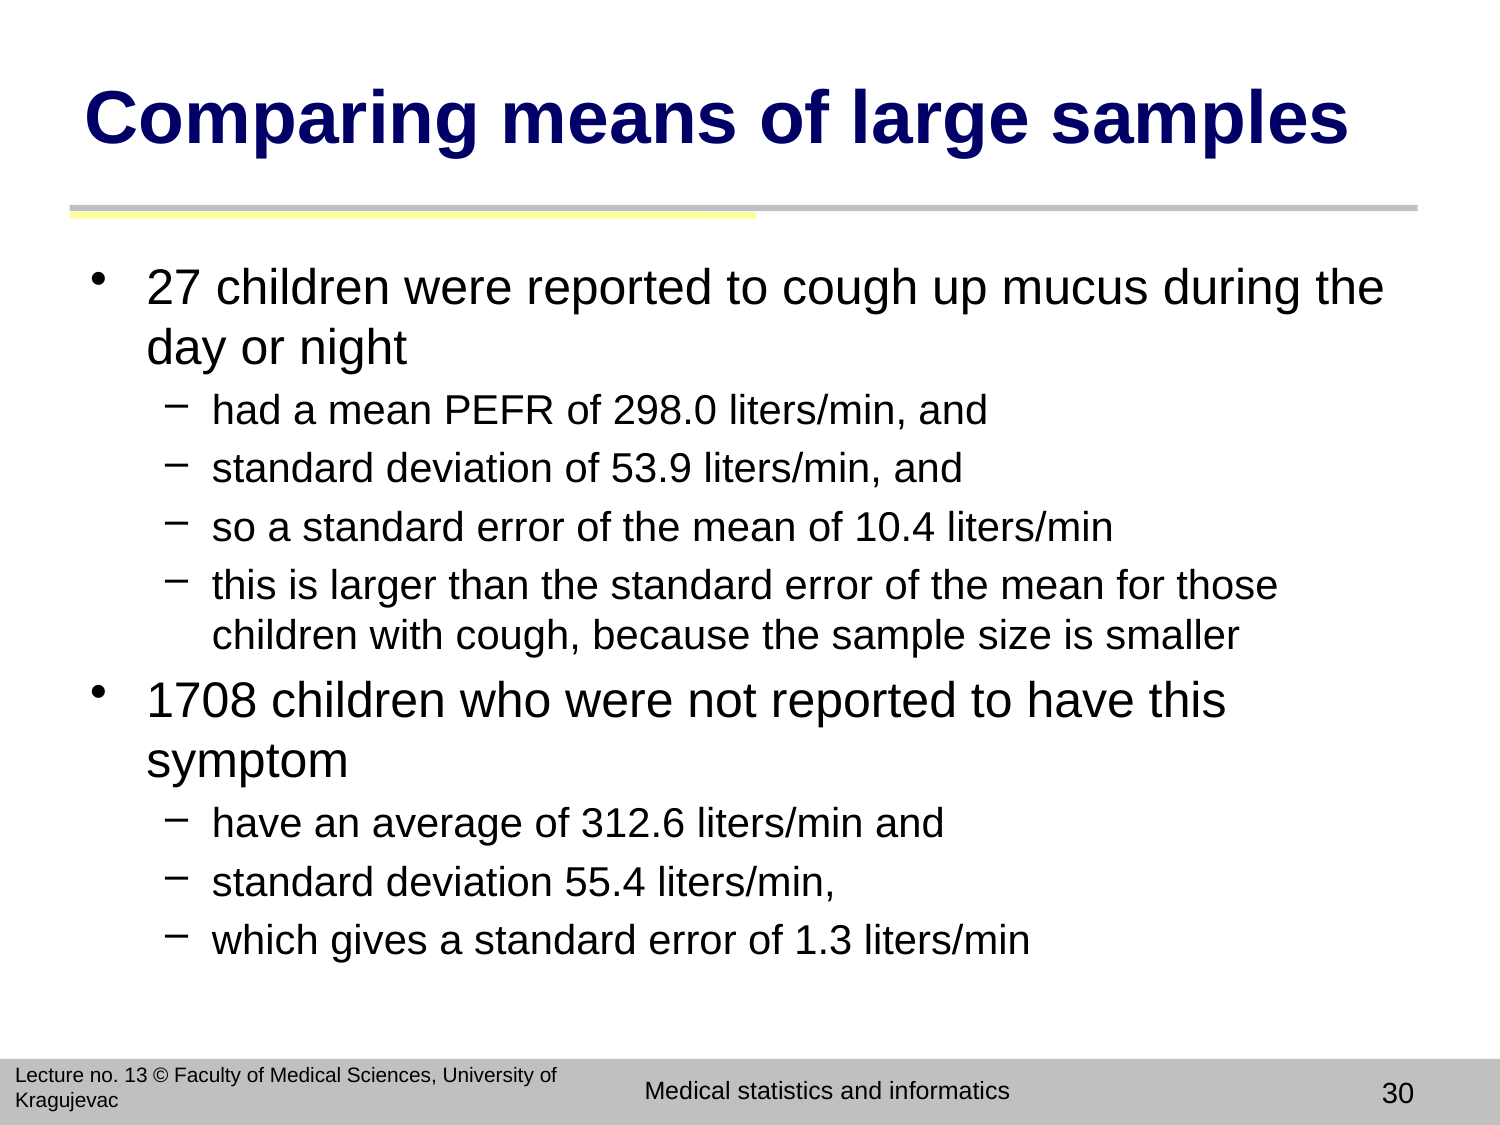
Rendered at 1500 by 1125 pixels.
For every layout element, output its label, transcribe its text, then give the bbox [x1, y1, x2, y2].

list 27 children were reported to cough up mucus during the day or night had a mean PEFR of 298.0 liters/min, and standard deviation of 53.9 liters/min, and so a standard error of the mean of 10.4 liters/min this is larger than the standard error of the mean for those children with cough, because the sample size is smaller 1708 children who were not reported to have this symptom have an average of 312.6 liters/min and standard deviation 55.4 liters/min, which gives a standard error of 1.3 liters/min [74, 246, 1426, 1023]
slide_number 30 [1164, 1066, 1430, 1125]
footer Medical statistics and informatics [512, 1066, 1144, 1125]
title Comparing means of large samples [69, 19, 1426, 208]
slide_number Lecture no. 13 © Faculty of Medical Sciences, University of Kragujevac [0, 1053, 629, 1108]
